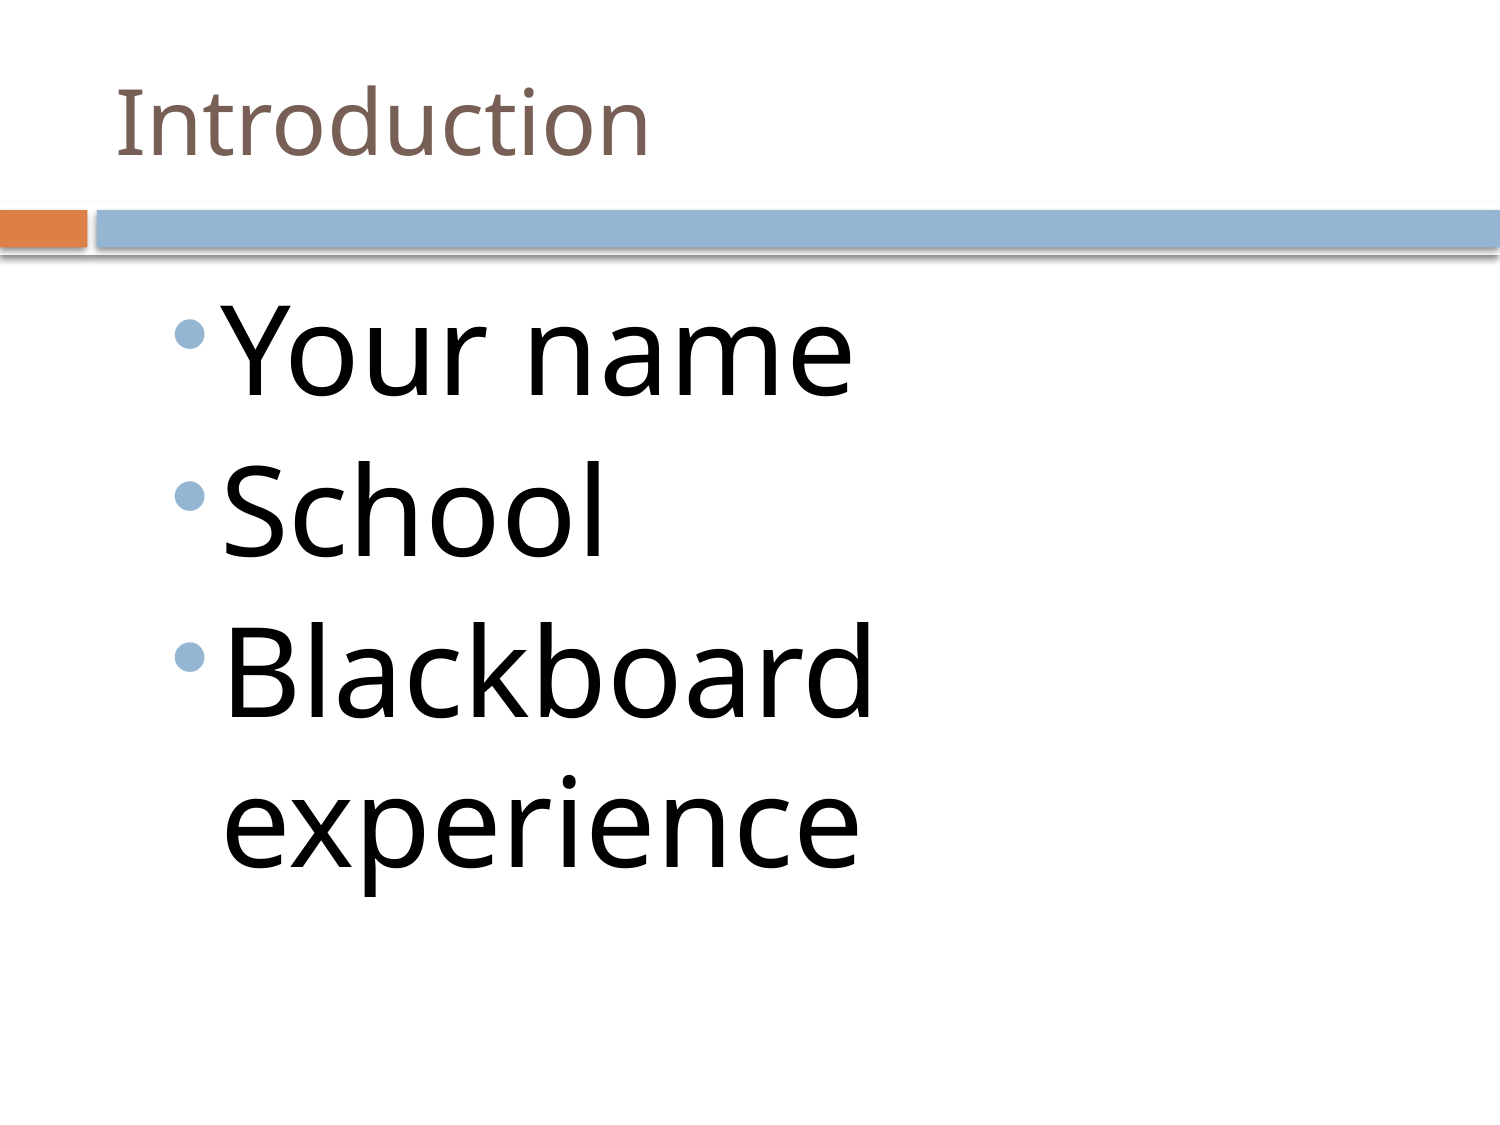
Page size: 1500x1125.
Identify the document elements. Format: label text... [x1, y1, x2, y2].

title Introduction [100, 37, 1438, 200]
list Your name School Blackboard experience [100, 262, 1438, 1000]
